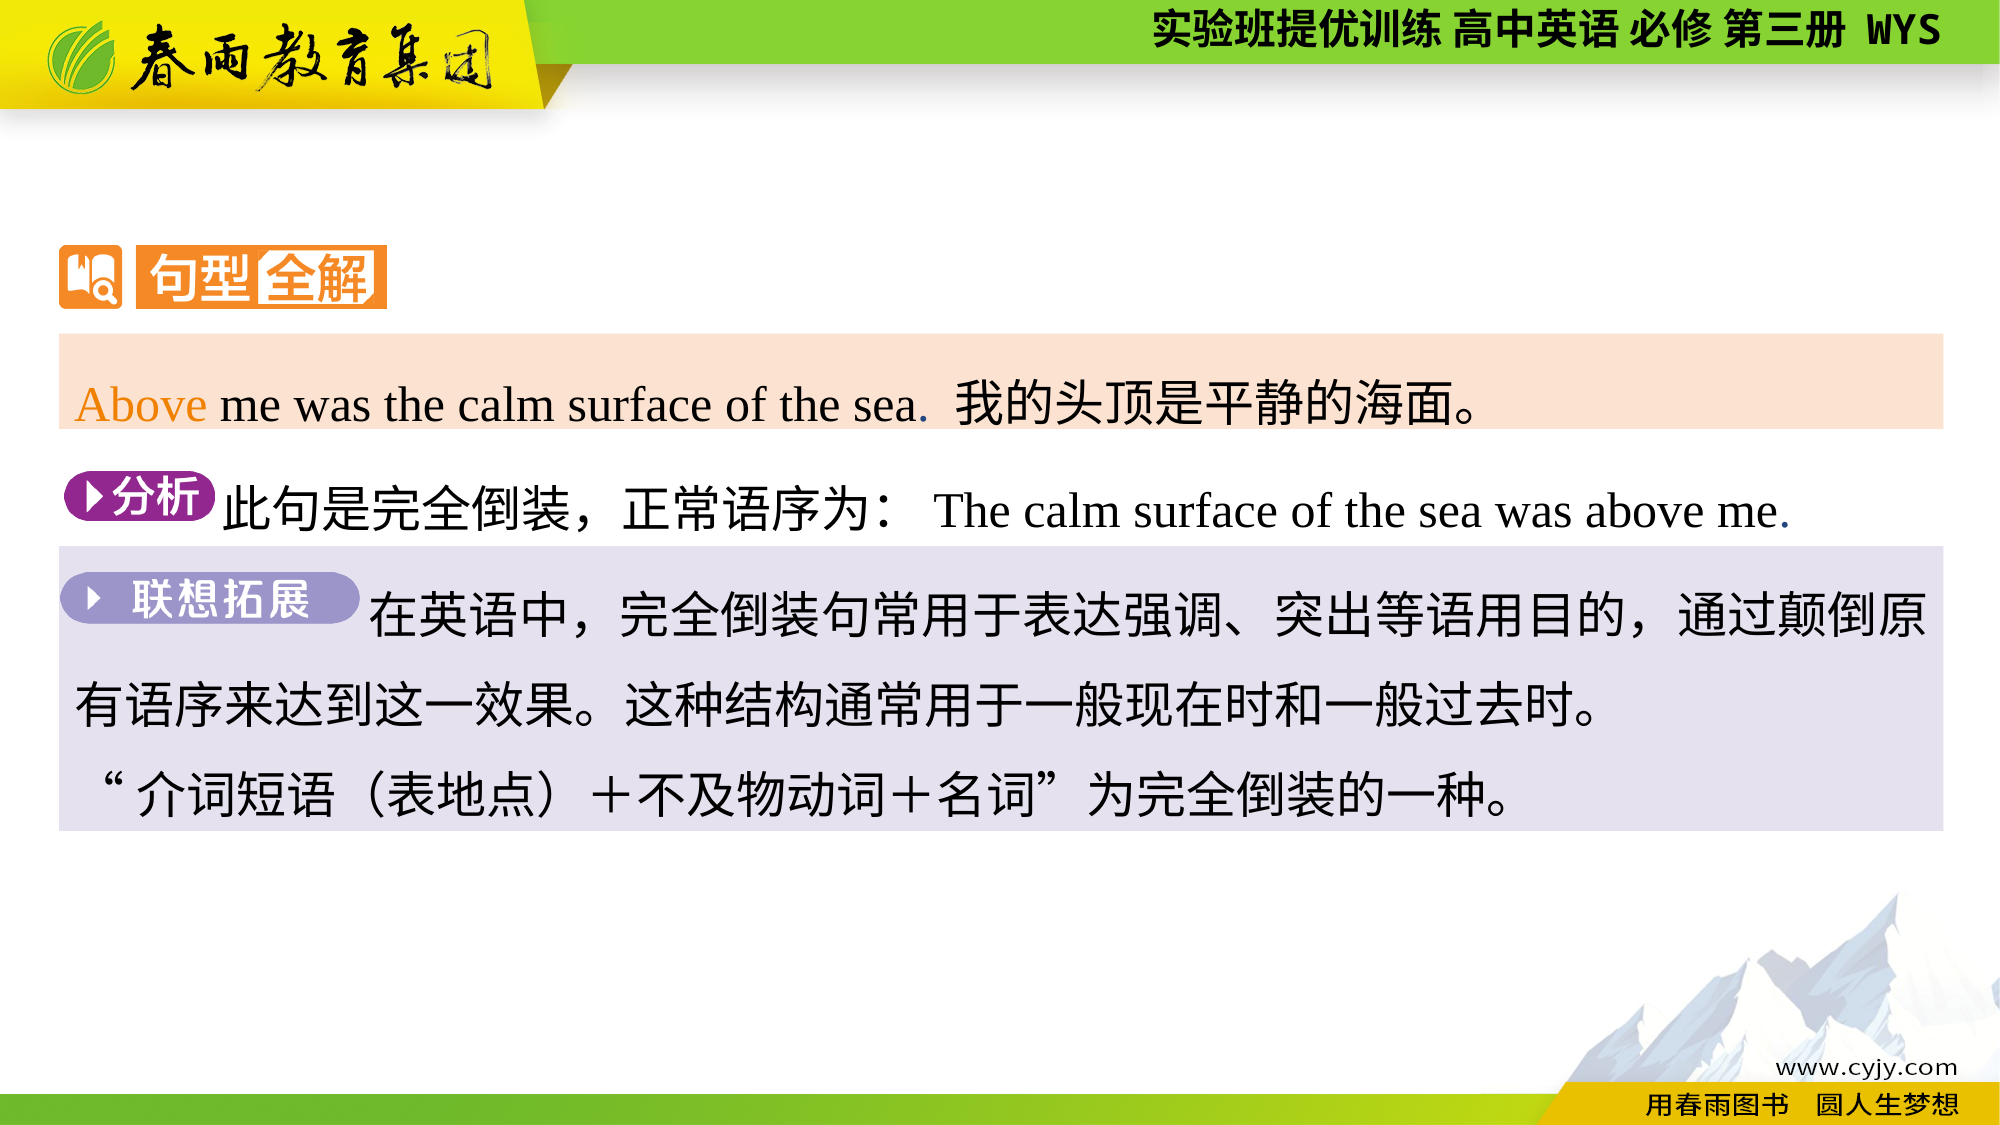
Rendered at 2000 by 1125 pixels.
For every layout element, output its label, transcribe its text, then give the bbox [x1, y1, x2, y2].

picture [0, 0, 2000, 1125]
text_box 在英语中，完全倒装句常用于表达强调、突出等语用目的，通过颠倒原有语序来达到这一效果。这种结构通常用于一般现在时和一般过去时。 “介词短语（表地点）＋不及物动词＋名词”为完全倒装的一种。 [59, 546, 1944, 831]
text_box 此句是完全倒装，正常语序为：The calm surface of the sea was above me. [59, 439, 1944, 545]
list Above me was the calm surface of the sea. 我的头顶是平静的海面。 [59, 333, 1944, 429]
